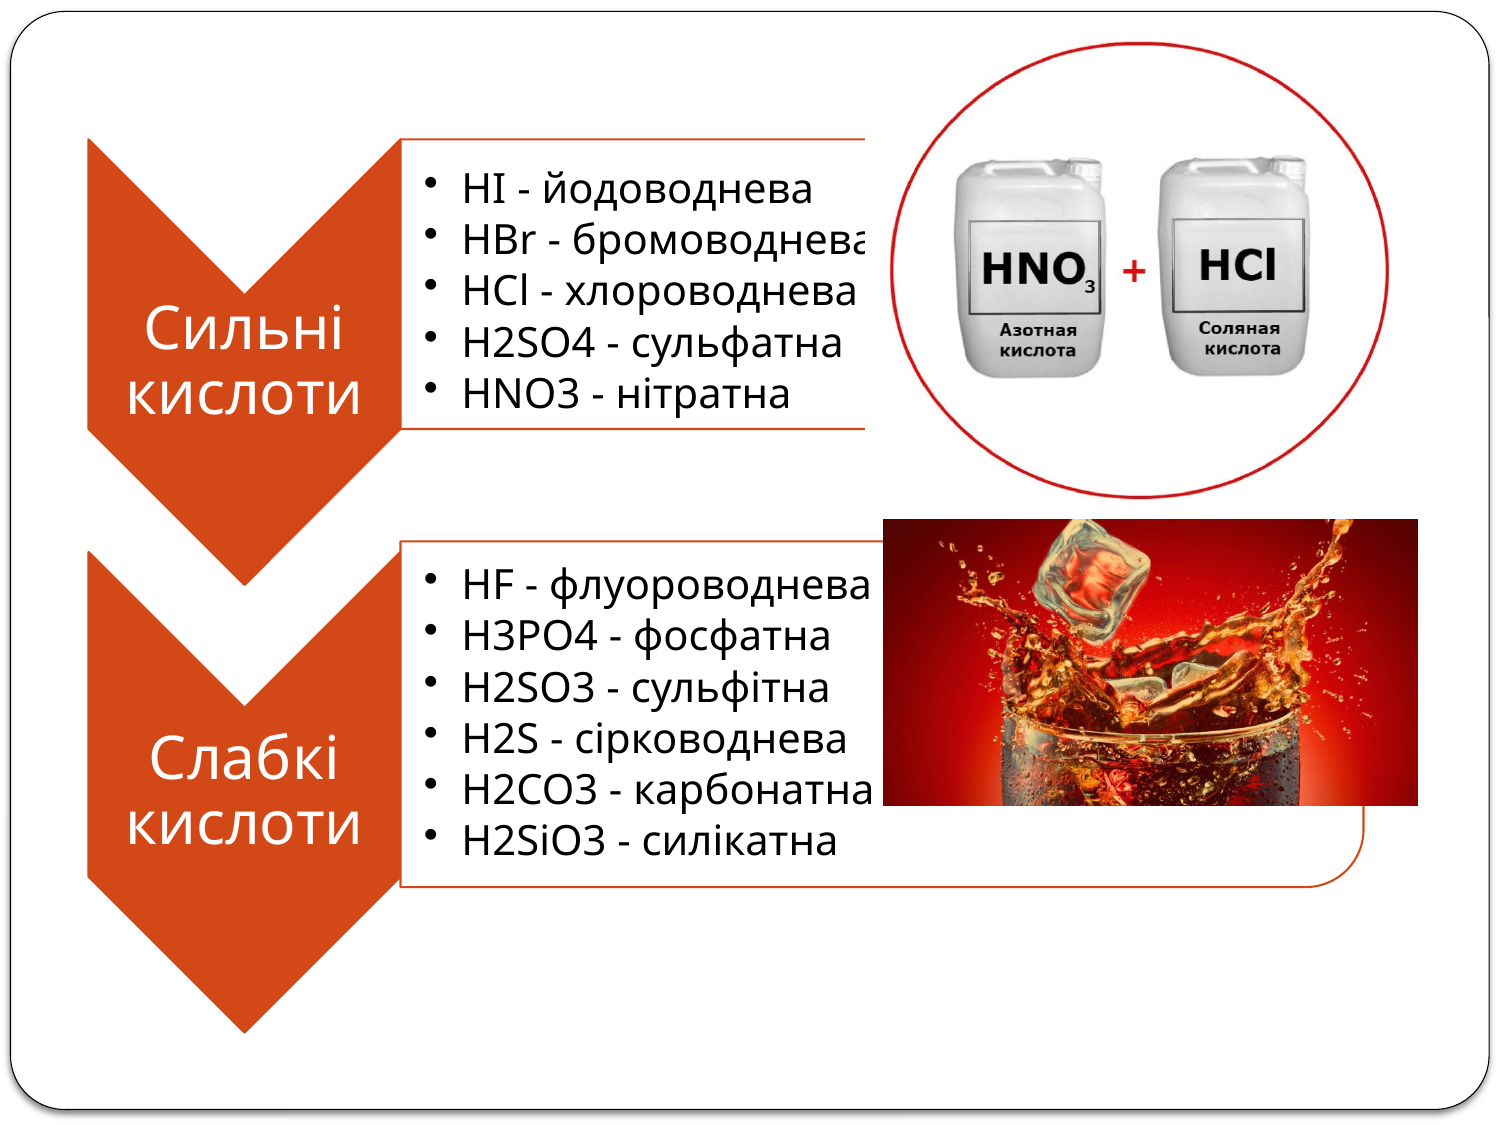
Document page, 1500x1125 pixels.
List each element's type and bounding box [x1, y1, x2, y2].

list [88, 136, 1364, 1035]
picture [865, 30, 1421, 807]
